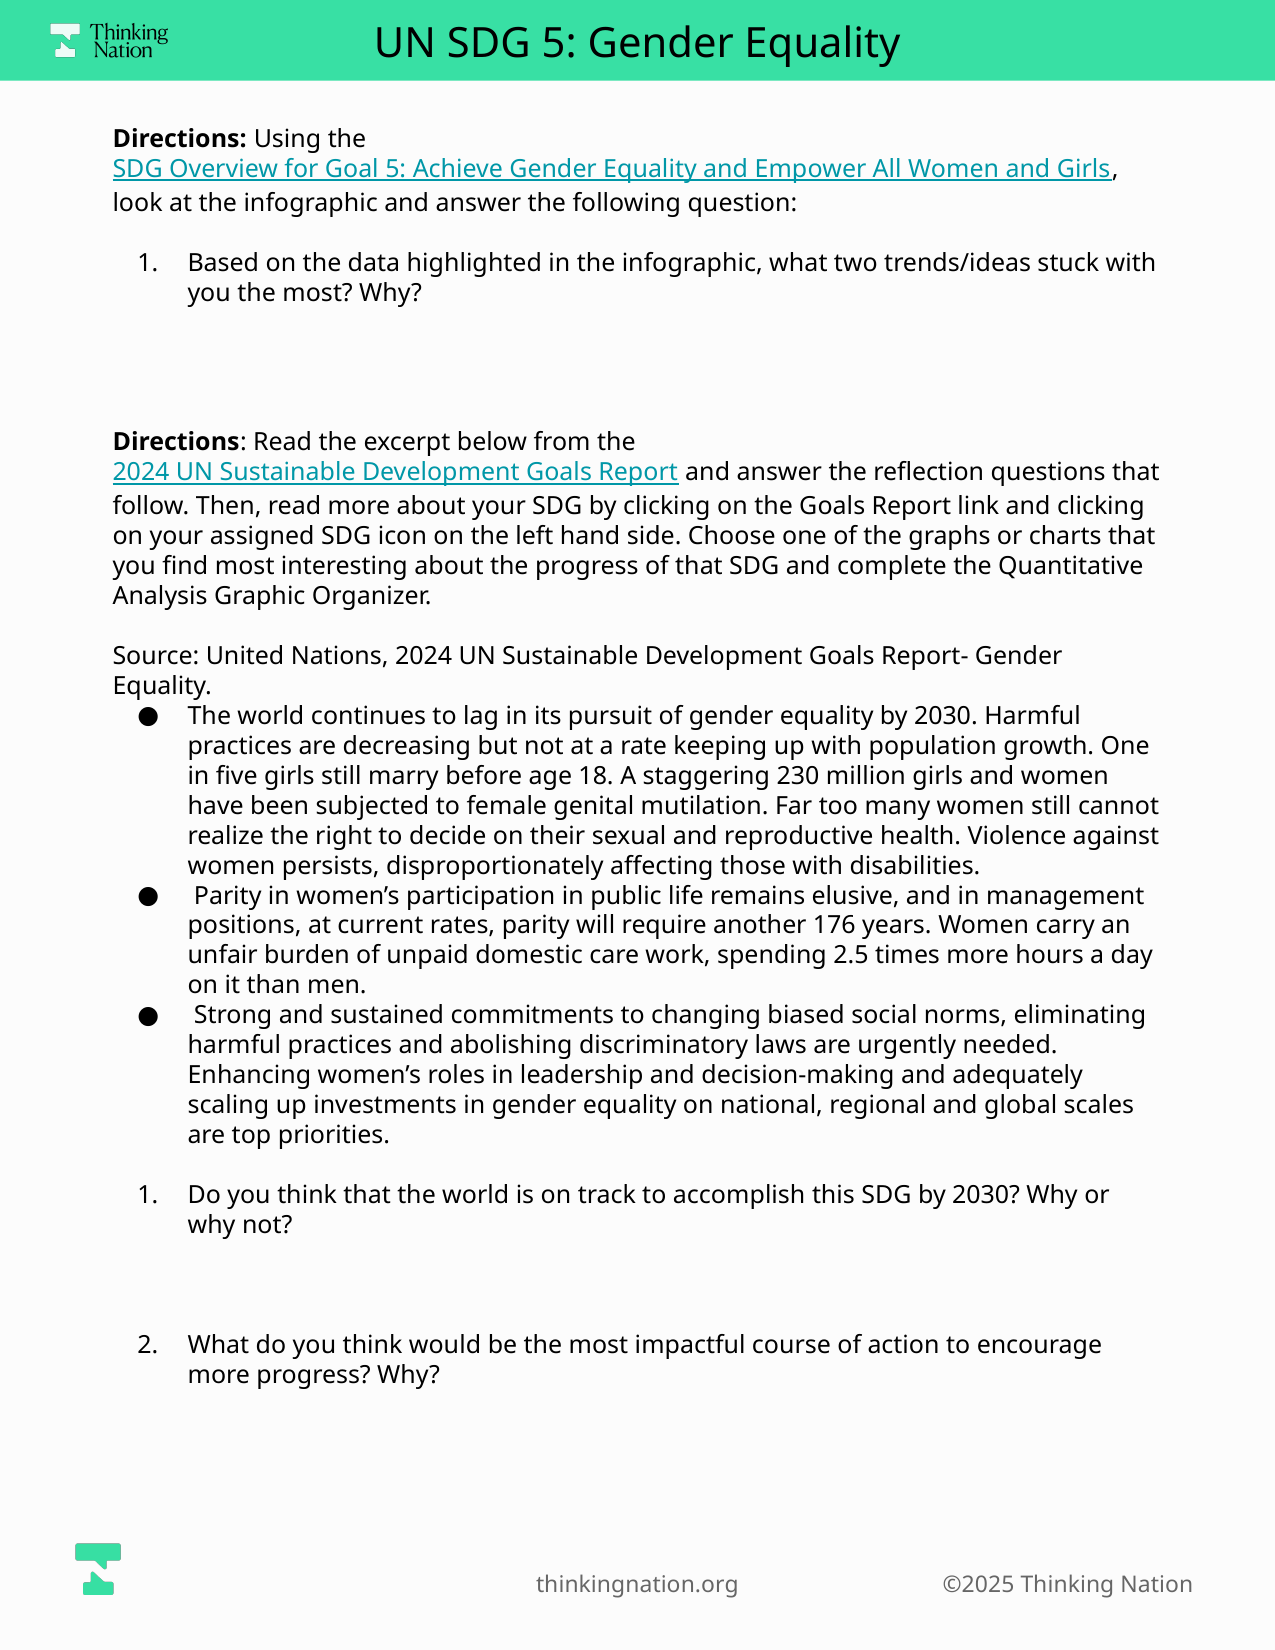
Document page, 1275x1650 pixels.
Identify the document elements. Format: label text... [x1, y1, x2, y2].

text_box thinkingnation.org [486, 1553, 789, 1605]
picture [36, 12, 172, 69]
text_box UN SDG 5: Gender Equality [0, 0, 1275, 81]
text_box ©2025 Thinking Nation [907, 1553, 1210, 1605]
text_box Directions: Using the SDG Overview for Goal 5: Achieve Gender Equality and Empower All Women and Girls, look at the infographic and answer the following question: Based on the data highlighted in the infographic, what two trends/ideas stuck with you the most? Why? Directions: Read the excerpt below from the 2024 UN Sustainable Development Goals Report and answer the reflection questions that follow. Then, read more about your SDG by clicking on the Goals Report link and clicking on your assigned SDG icon on the left hand side. Choose one of the graphs or charts that you find most interesting about the progress of that SDG and complete the Quantitative Analysis Graphic Organizer. Source: United Nations, 2024 UN Sustainable Development Goals Report- Gender Equality. The world continues to lag in its pursuit of gender equality by 2030. Harmful practices are decreasing but not at a rate keeping up with population growth. One in five girls still marry before age 18. A staggering 230 million girls and women have been subjected to female genital mutilation. Far too many women still cannot realize the right to decide on their sexual and reproductive health. Violence against women persists, disproportionately affecting those with disabilities. Parity in women’s participation in public life remains elusive, and in management positions, at current rates, parity will require another 176 years. Women carry an unfair burden of unpaid domestic care work, spending 2.5 times more hours a day on it than men. Strong and sustained commitments to changing biased social norms, eliminating harmful practices and abolishing discriminatory laws are urgently needed. Enhancing women’s roles in leadership and decision-making and adequately scaling up investments in gender equality on national, regional and global scales are top priorities. Do you think that the world is on track to accomplish this SDG by 2030? Why or why not? What do you think would be the most impactful course of action to encourage more progress? Why? [97, 107, 1178, 1463]
picture [62, 1533, 134, 1605]
